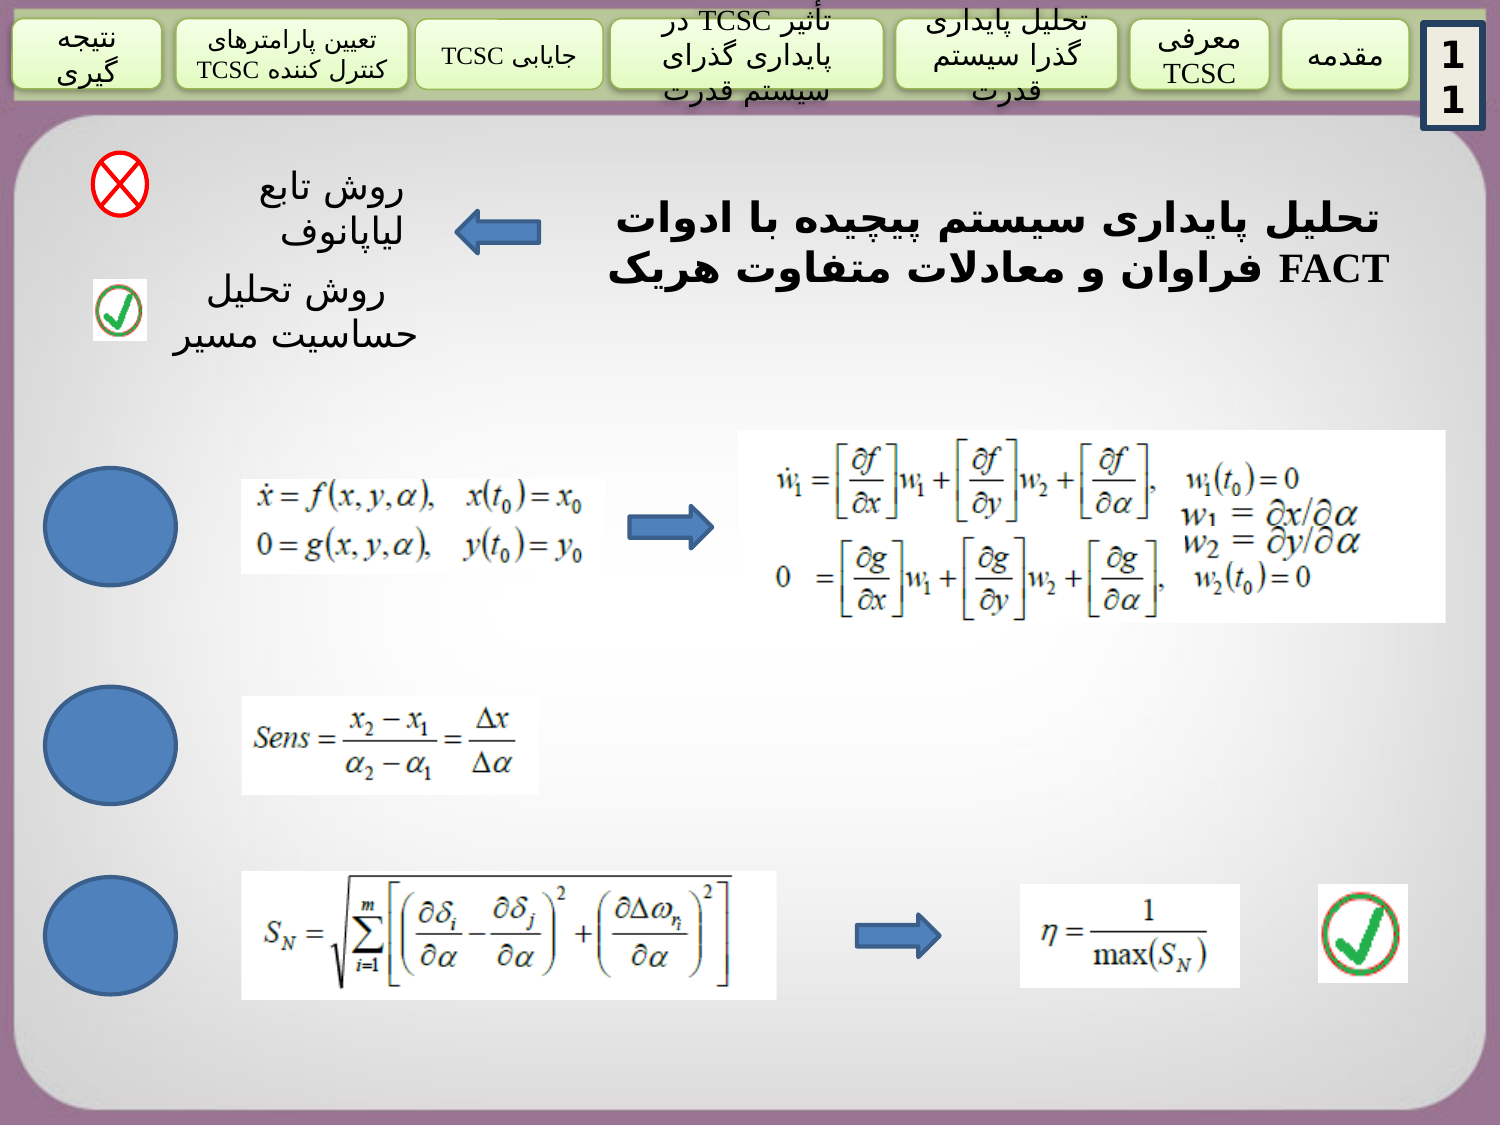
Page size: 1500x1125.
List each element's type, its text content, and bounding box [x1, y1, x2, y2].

text_box [454, 208, 542, 256]
text_box جایابی TCSC [414, 18, 604, 91]
text_box [854, 912, 942, 960]
text_box روش تابع لیاپانوف [175, 154, 420, 257]
text_box معرفی TCSC [1129, 18, 1271, 91]
text_box [90, 150, 150, 218]
picture [0, 0, 1500, 1125]
text_box تأثیر TCSC در پایداری گذرای سیستم قدرت [609, 17, 885, 90]
text_box 11 [1423, 23, 1483, 129]
text_box تعیین پارامترهای کنترل کننده TCSC [175, 17, 410, 90]
text_box تحلیل پایداری سیستم پیچیده با ادوات FACT فراوان و معادلات متفاوت هریک [551, 183, 1446, 299]
text_box روش تحلیل حساسیت مسیر [153, 257, 439, 362]
text_box [627, 503, 715, 551]
text_box مقدمه [1280, 18, 1410, 91]
text_box [42, 874, 178, 997]
text_box نتیجه گیری [11, 17, 163, 90]
text_box [42, 684, 178, 807]
text_box [42, 465, 178, 588]
text_box تحلیل پایداری گذرا سیستم قدرت [894, 17, 1119, 90]
